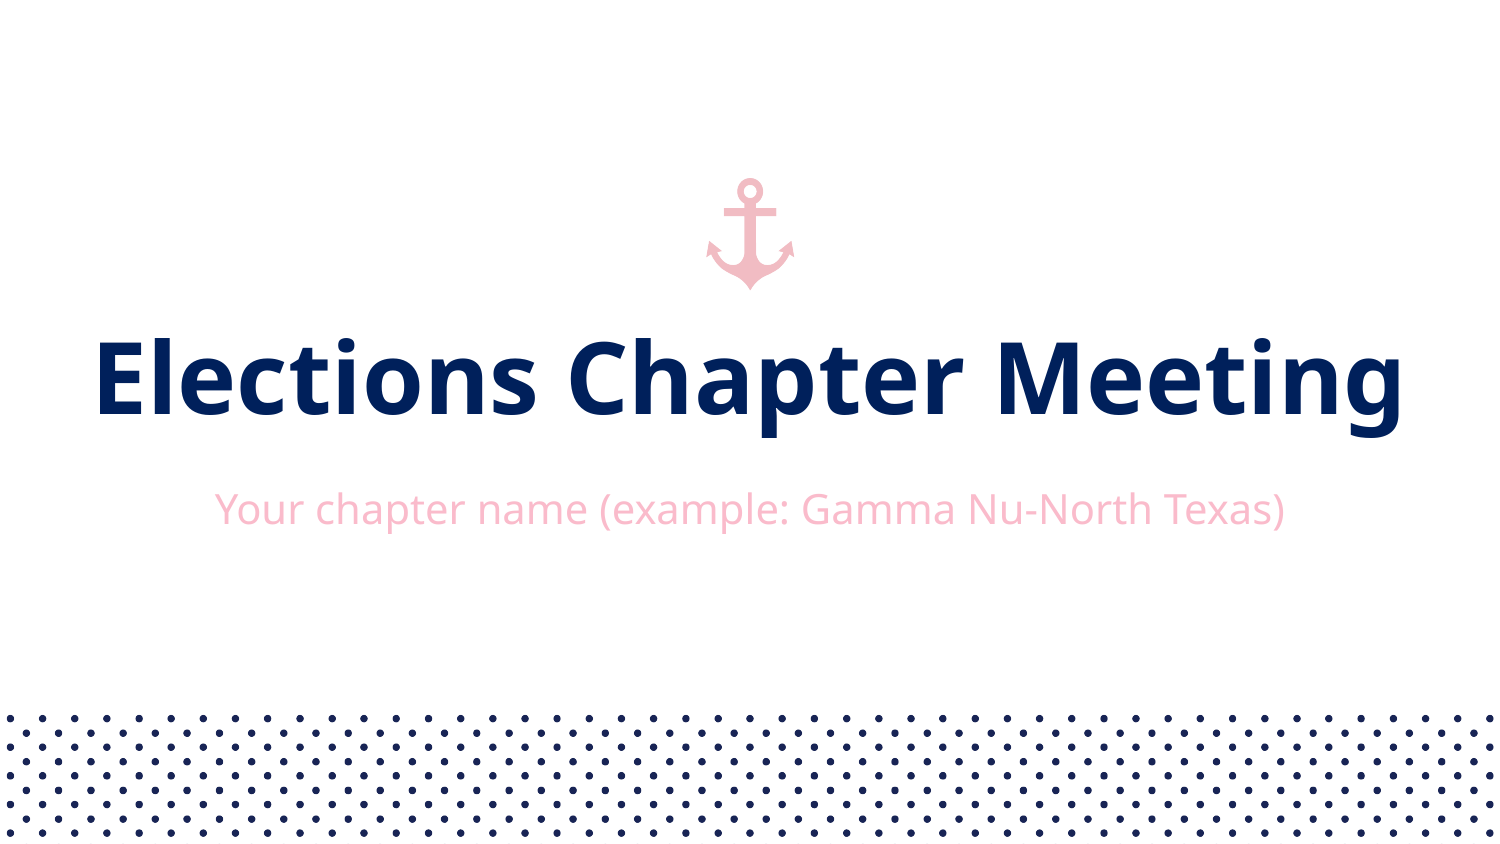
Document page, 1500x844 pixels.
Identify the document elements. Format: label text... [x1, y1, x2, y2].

subtitle Your chapter name (example: Gamma Nu-North Texas) [51, 464, 1449, 595]
title Elections Chapter Meeting [51, 233, 1449, 459]
picture [0, 711, 1500, 844]
picture [637, 121, 863, 347]
